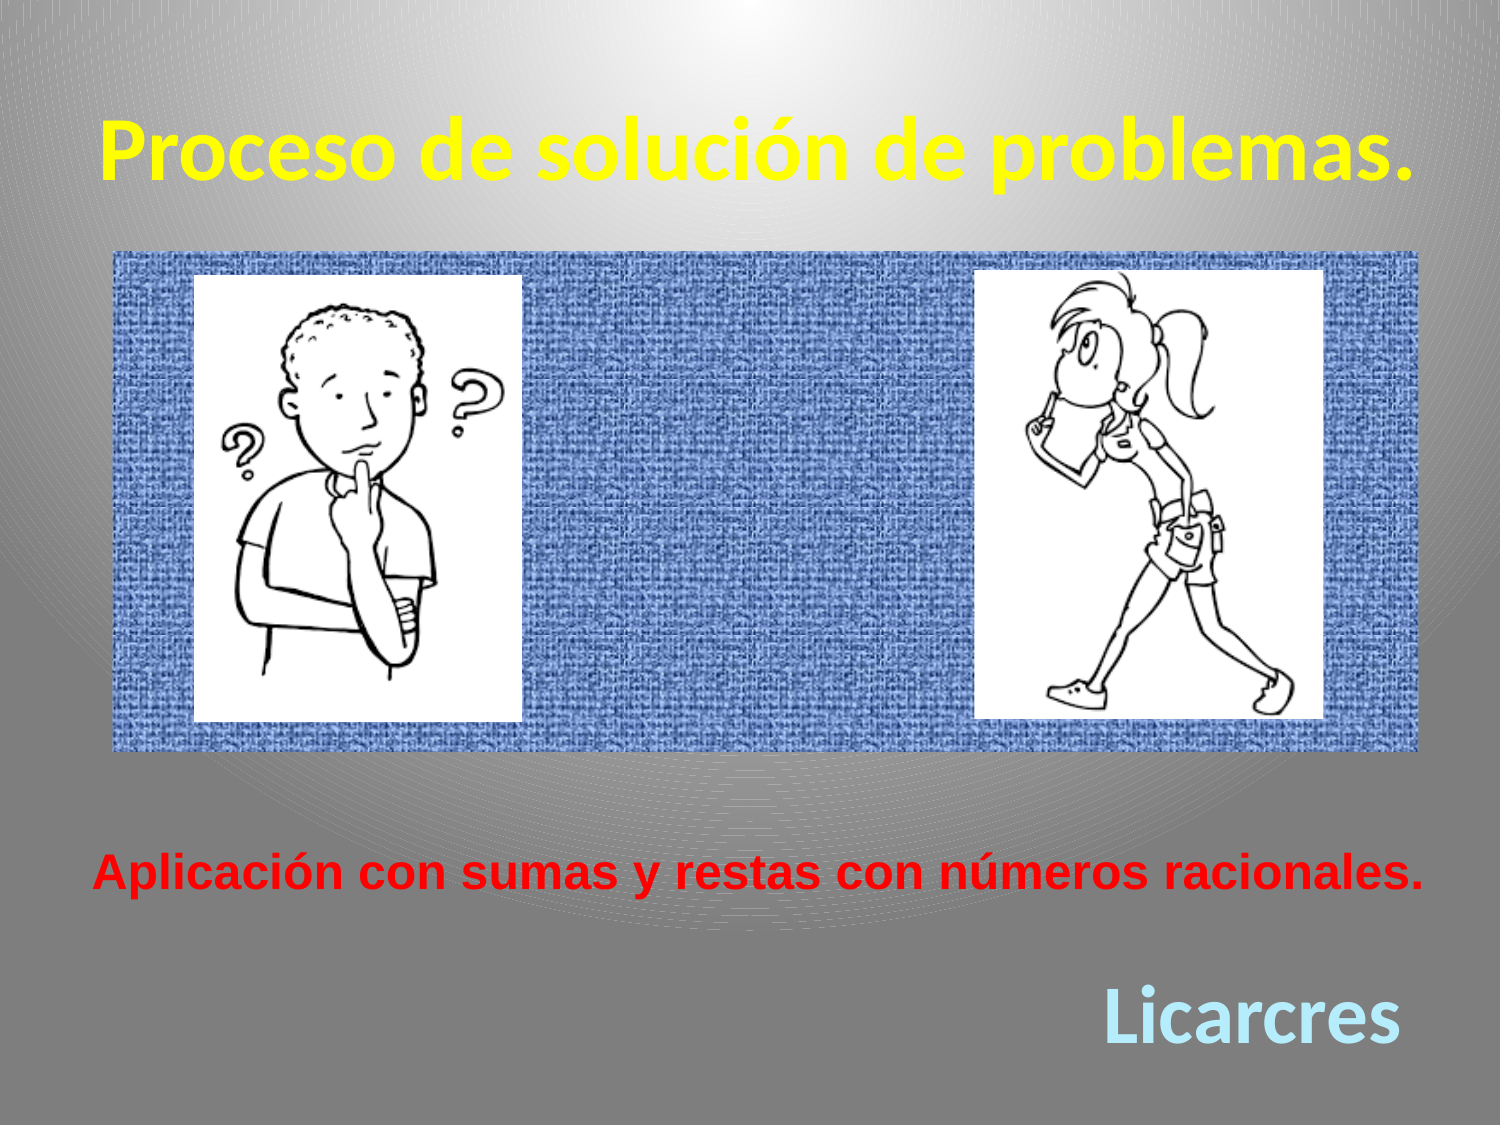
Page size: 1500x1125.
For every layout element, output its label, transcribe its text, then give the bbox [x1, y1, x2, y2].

text_box Licarcres [1088, 952, 1417, 1068]
picture [194, 275, 522, 722]
text_box Aplicación con sumas y restas con números racionales. [76, 831, 1441, 907]
text_box Proceso de solución de problemas. [83, 80, 1434, 206]
picture [974, 269, 1324, 720]
title [112, 251, 1419, 752]
